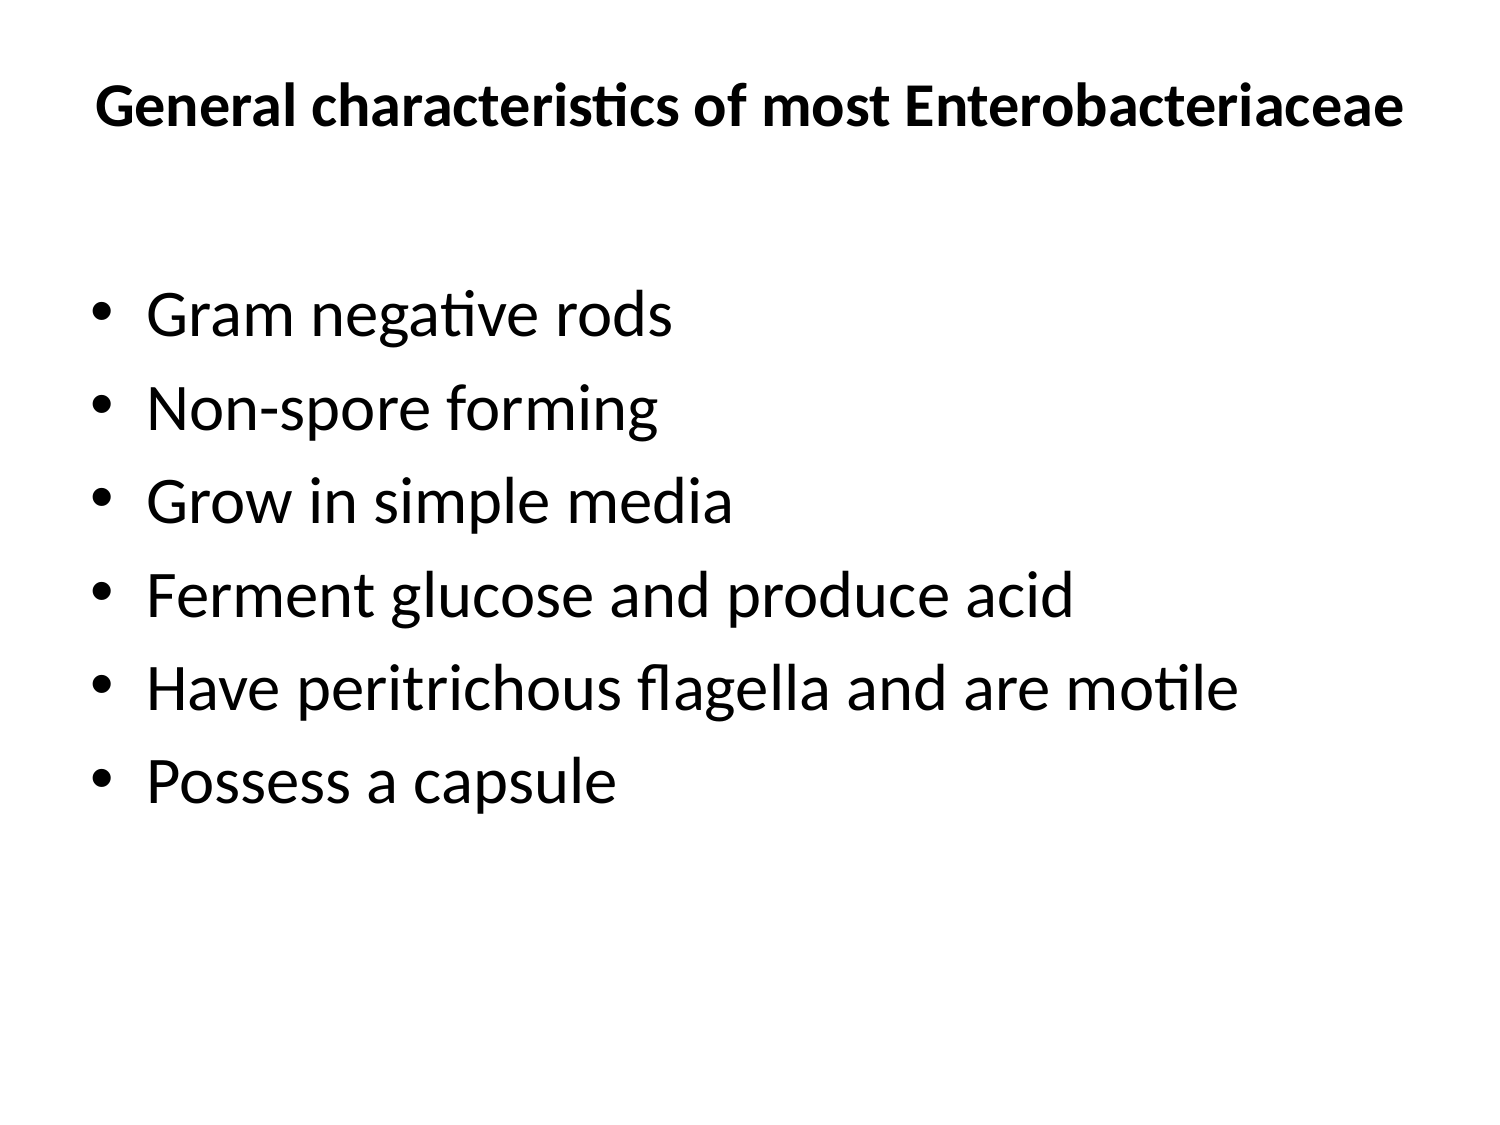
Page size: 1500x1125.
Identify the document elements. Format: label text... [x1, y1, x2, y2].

list Gram negative rods Non-spore forming Grow in simple media Ferment glucose and produce acid Have peritrichous flagella and are motile Possess a capsule [75, 262, 1425, 1005]
title General characteristics of most Enterobacteriaceae [75, 45, 1425, 233]
